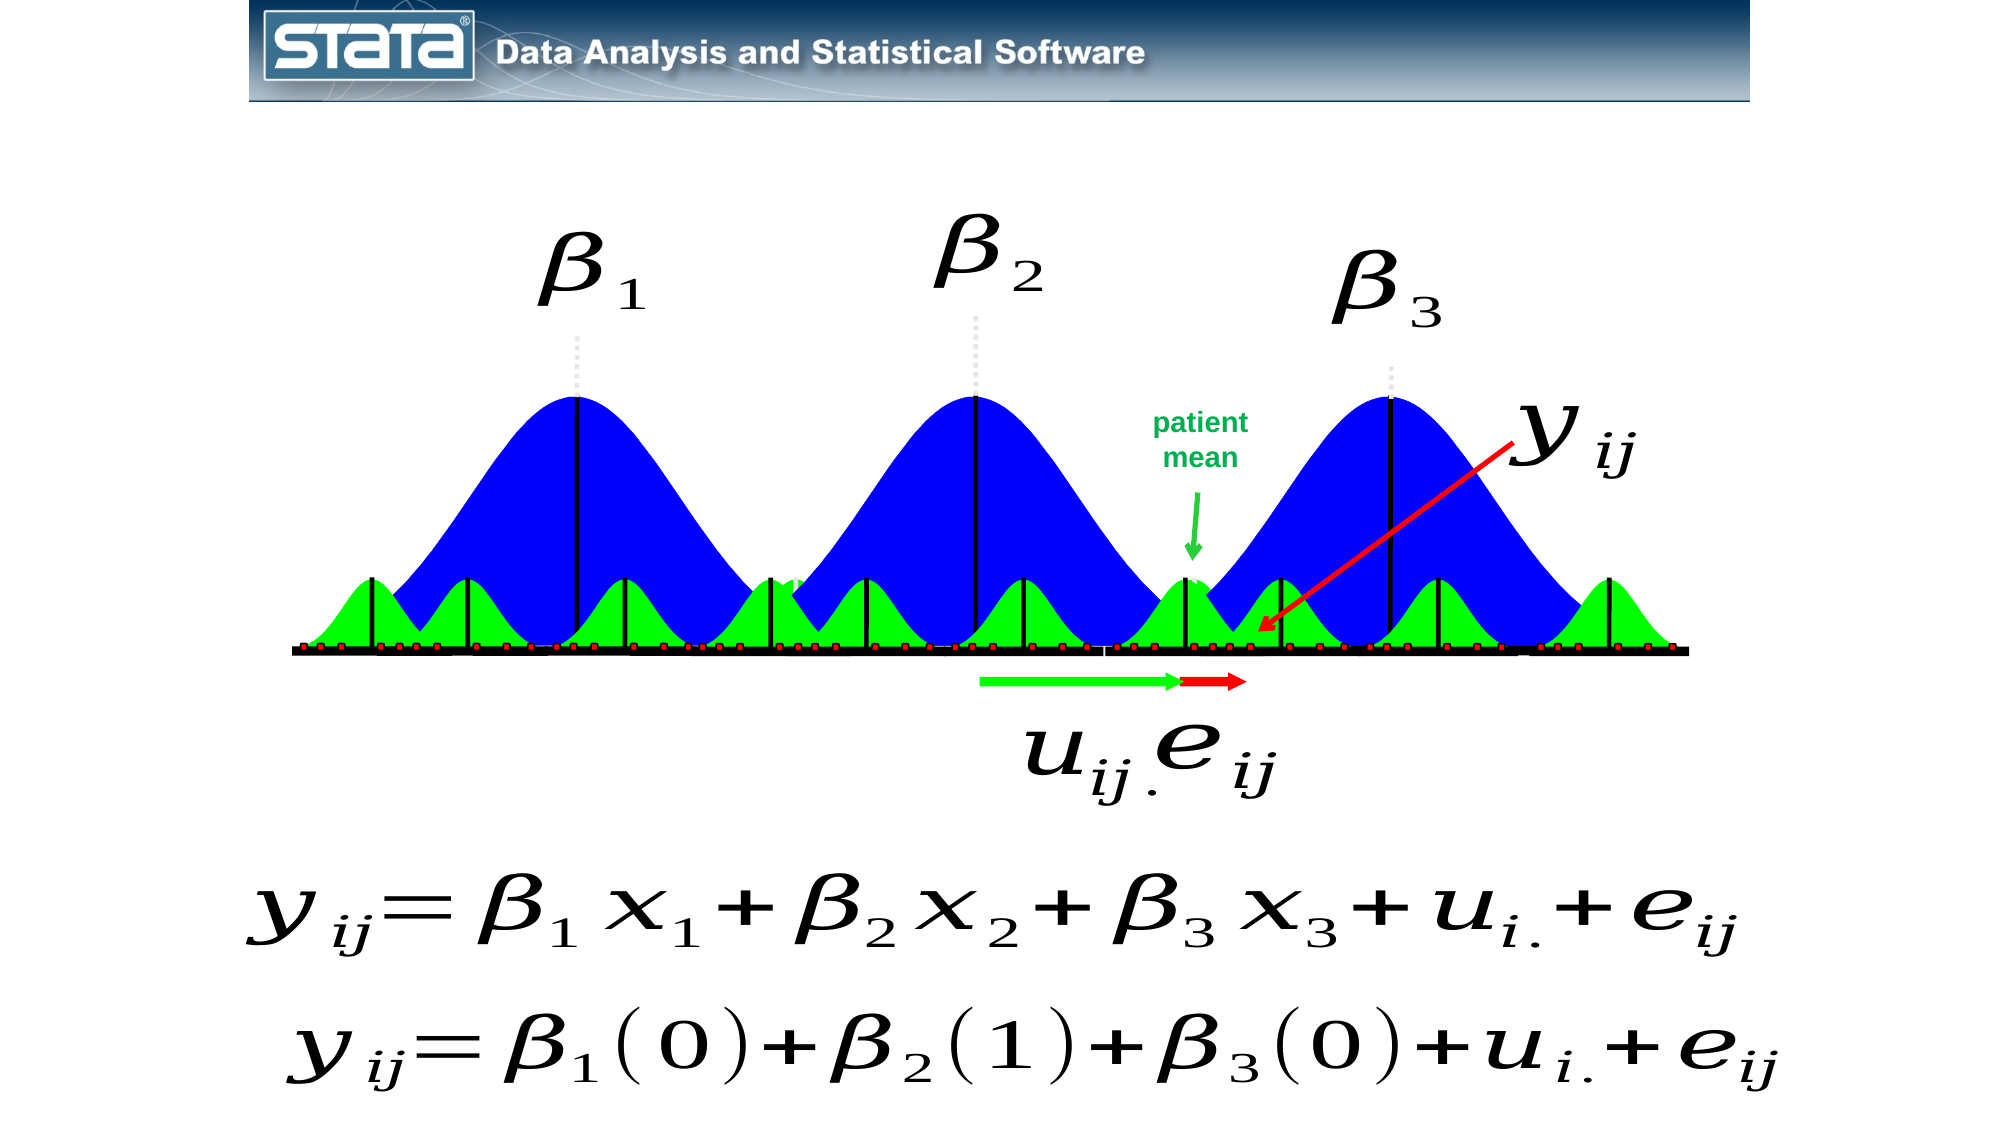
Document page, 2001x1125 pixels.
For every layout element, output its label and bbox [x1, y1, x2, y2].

text_box [984, 677, 1185, 686]
text_box [1258, 444, 1512, 632]
text_box [296, 356, 1685, 662]
picture [249, 0, 1750, 102]
text_box [1192, 495, 1198, 561]
text_box [1185, 677, 1247, 686]
